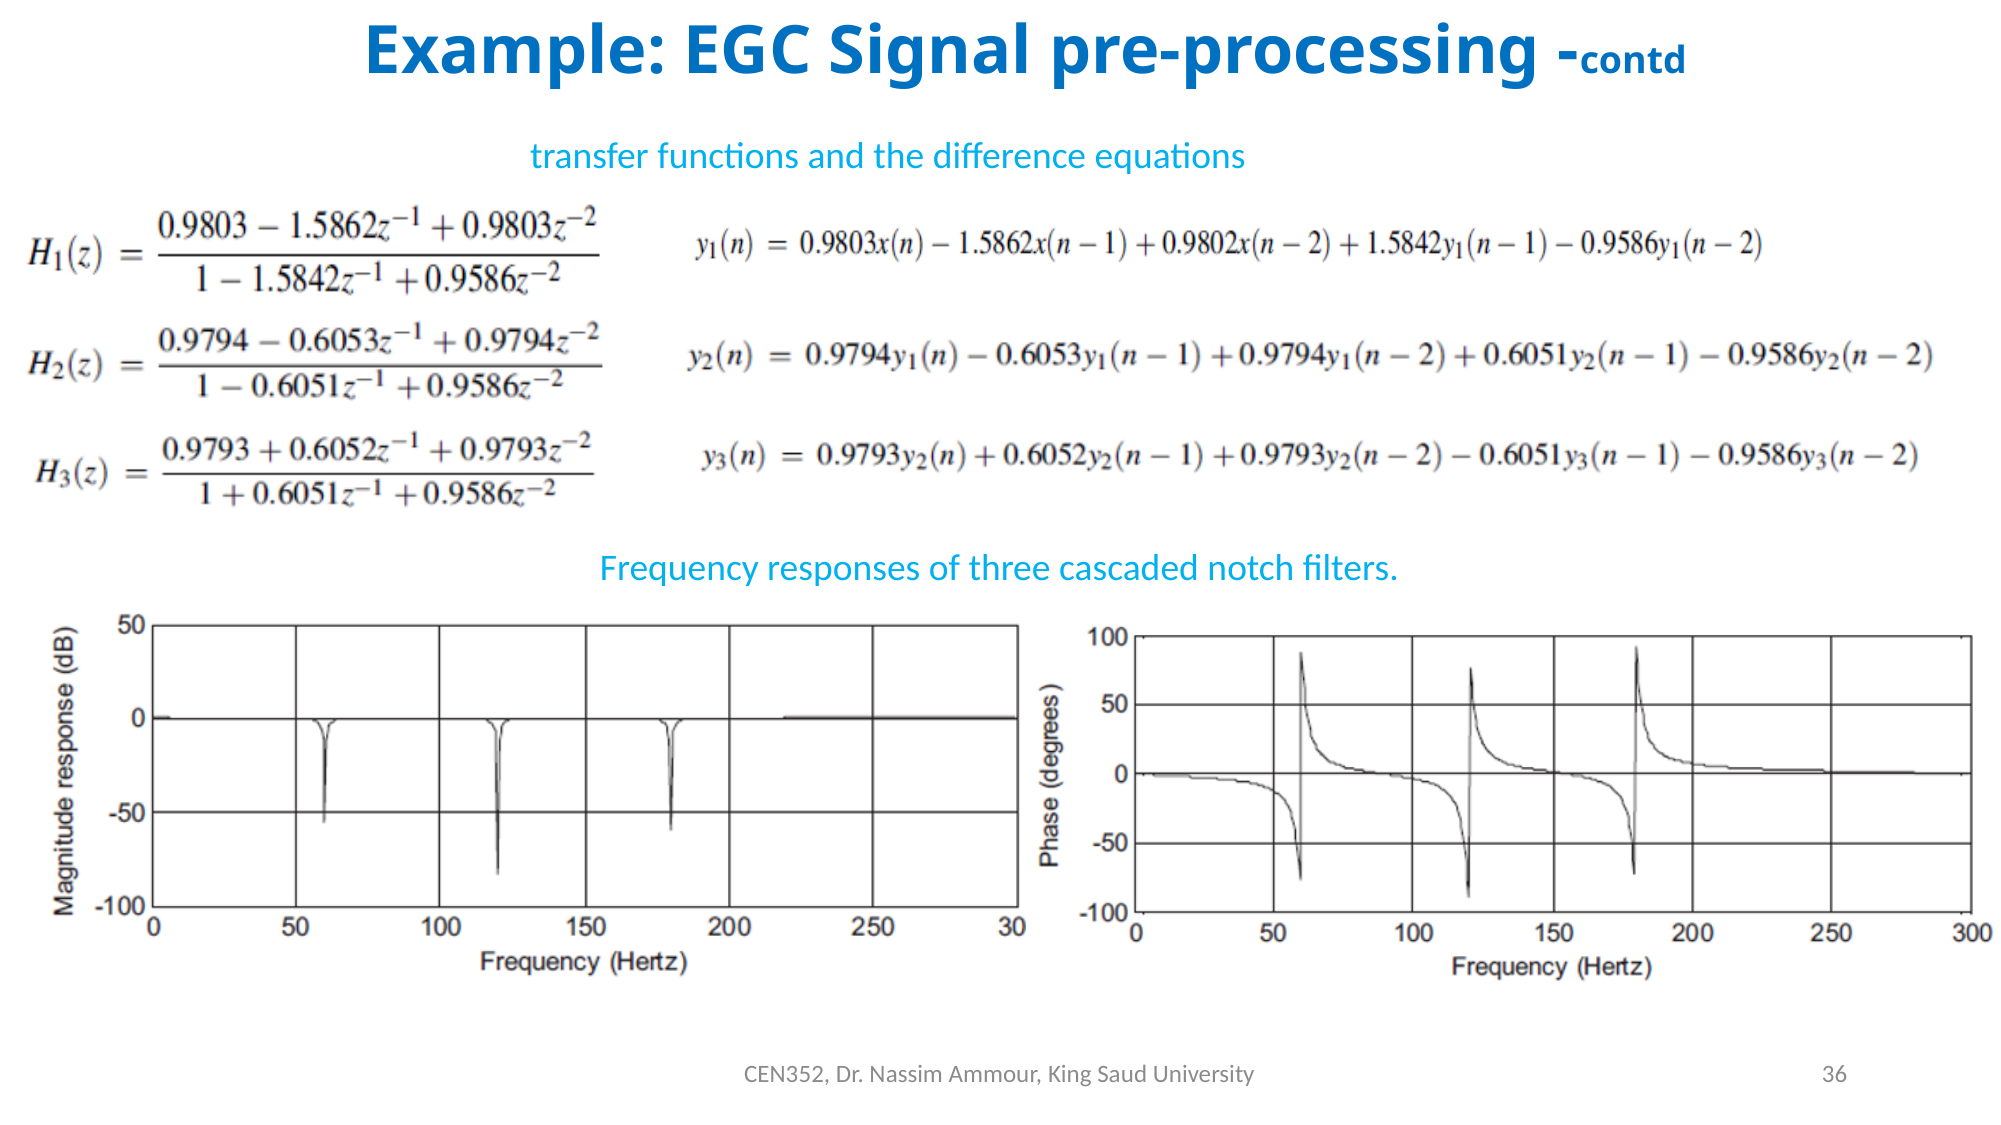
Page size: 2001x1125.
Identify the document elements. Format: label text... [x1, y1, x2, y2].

picture [676, 210, 1766, 271]
text_box Example: EGC Signal pre-processing -contd [348, 0, 1702, 95]
text_box transfer functions and the difference equations [515, 116, 1271, 183]
picture [20, 317, 614, 411]
picture [25, 426, 610, 519]
slide_number 36 [1412, 1042, 1863, 1103]
picture [25, 189, 605, 308]
picture [691, 427, 1921, 486]
picture [674, 332, 1939, 384]
picture [51, 603, 2000, 986]
footer CEN352, Dr. Nassim Ammour, King Saud University [662, 1042, 1338, 1103]
text_box Frequency responses of three cascaded notch filters. [584, 528, 1415, 596]
